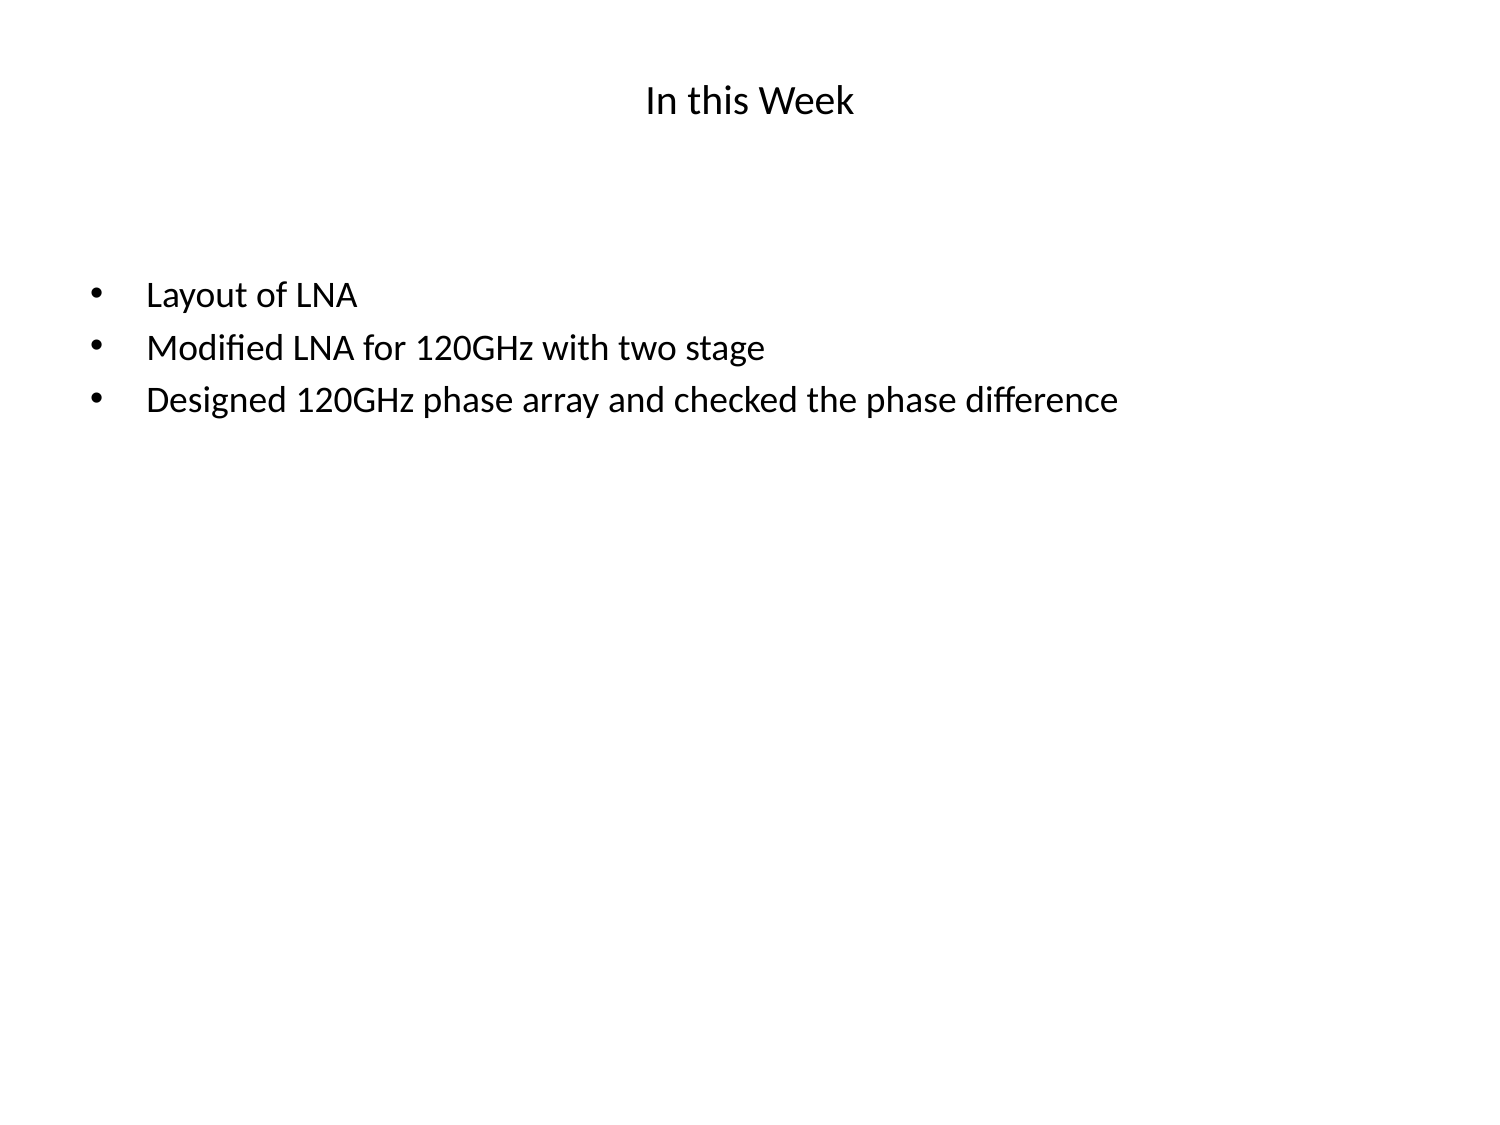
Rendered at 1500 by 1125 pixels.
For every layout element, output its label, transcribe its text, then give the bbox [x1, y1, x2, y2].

list Layout of LNA Modified LNA for 120GHz with two stage Designed 120GHz phase array and checked the phase difference [75, 262, 1425, 1005]
title In this Week [75, 45, 1425, 150]
